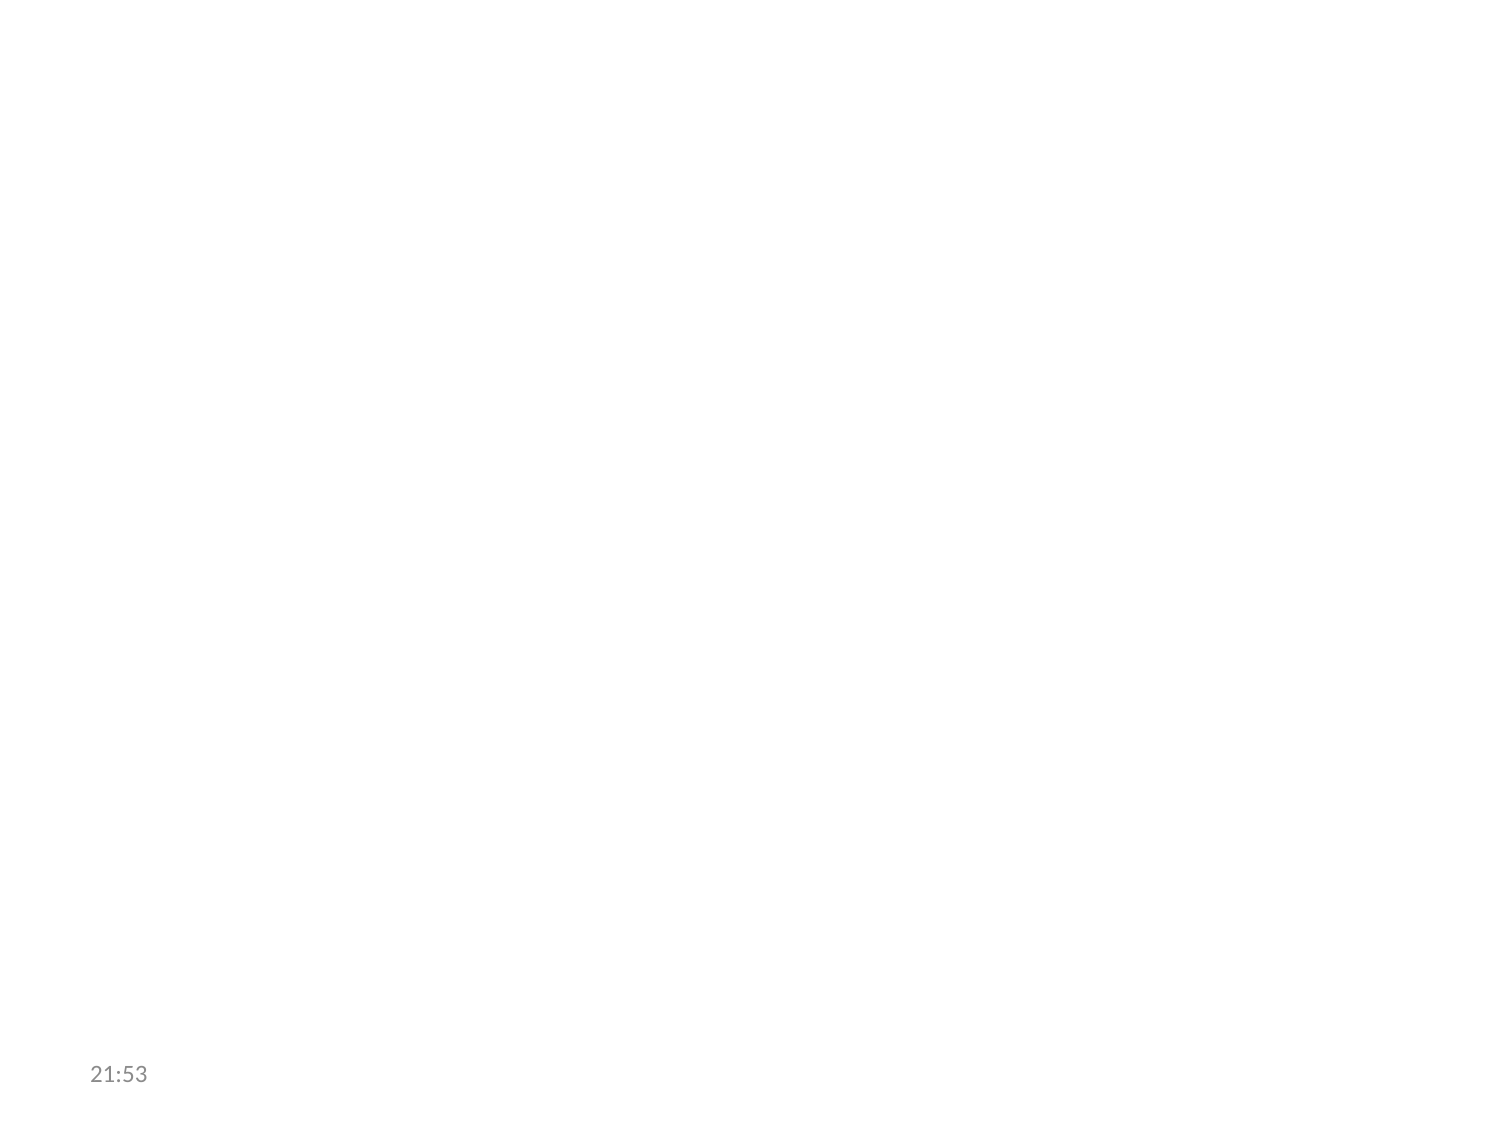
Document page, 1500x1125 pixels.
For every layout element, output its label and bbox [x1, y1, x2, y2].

slide_number [75, 1042, 425, 1103]
